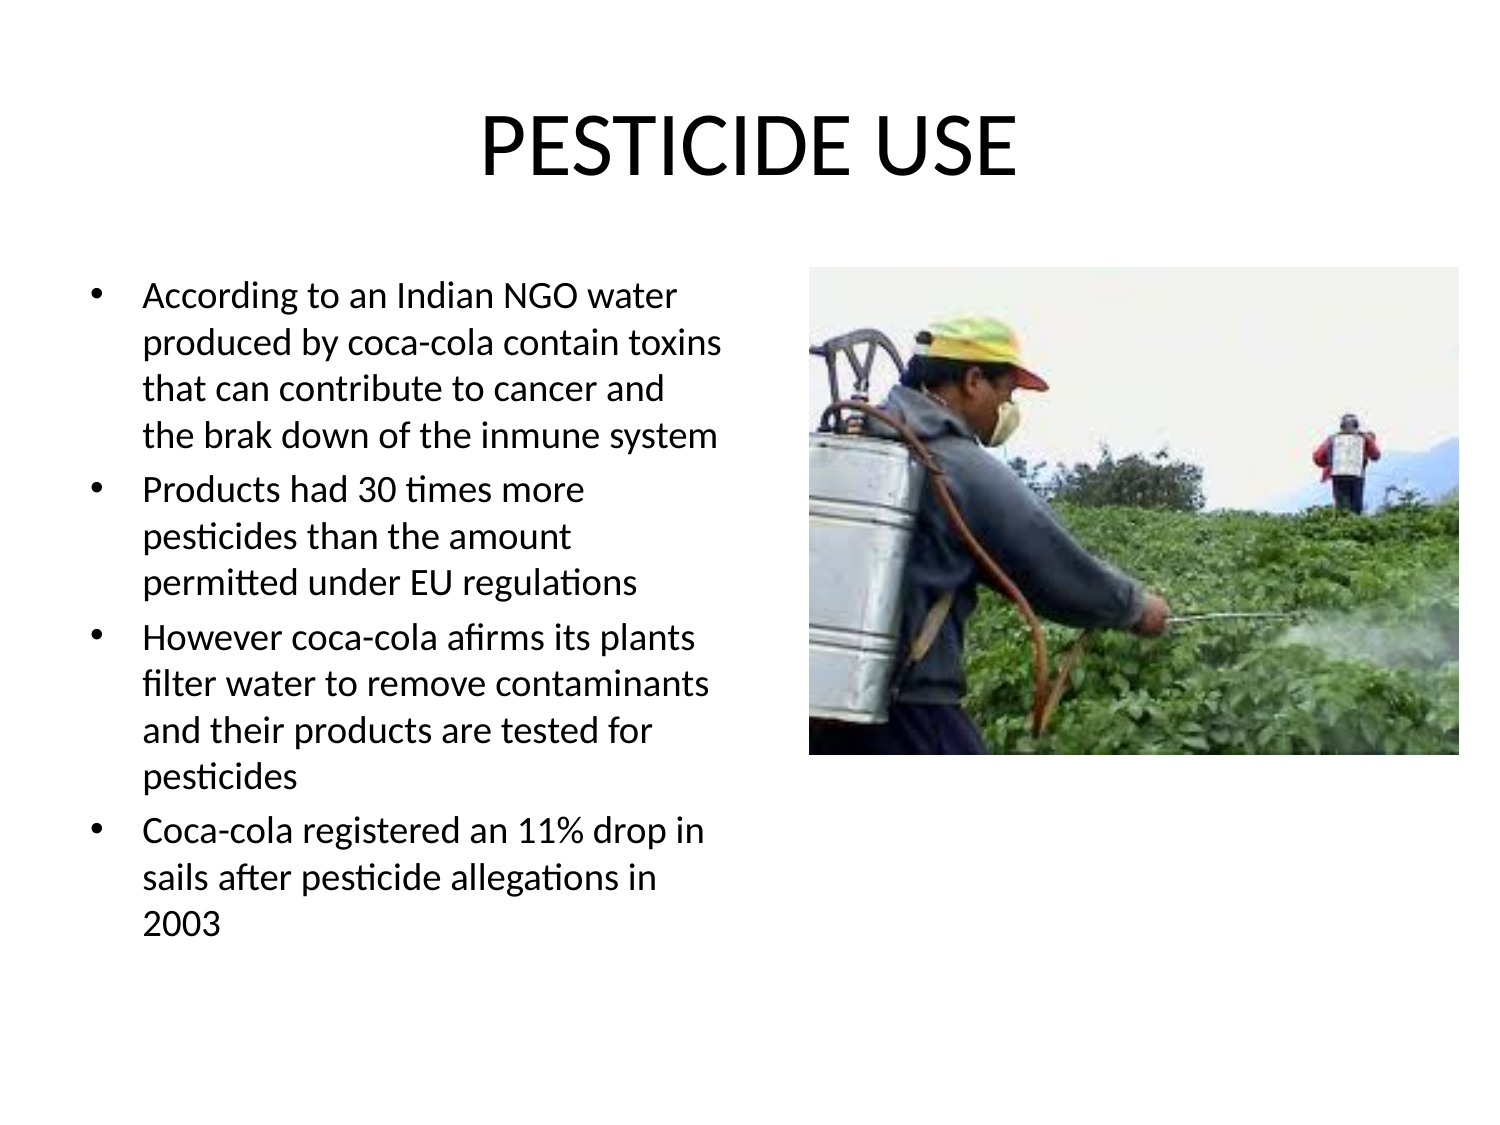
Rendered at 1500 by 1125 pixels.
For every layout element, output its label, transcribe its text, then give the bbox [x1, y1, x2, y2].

picture [808, 267, 1459, 755]
list According to an Indian NGO water produced by coca-cola contain toxins that can contribute to cancer and the brak down of the inmune system Products had 30 times more pesticides than the amount permitted under EU regulations However coca-cola afirms its plants filter water to remove contaminants and their products are tested for pesticides Coca-cola registered an 11% drop in sails after pesticide allegations in 2003 [75, 262, 739, 1005]
title PESTICIDE USE [75, 45, 1425, 233]
